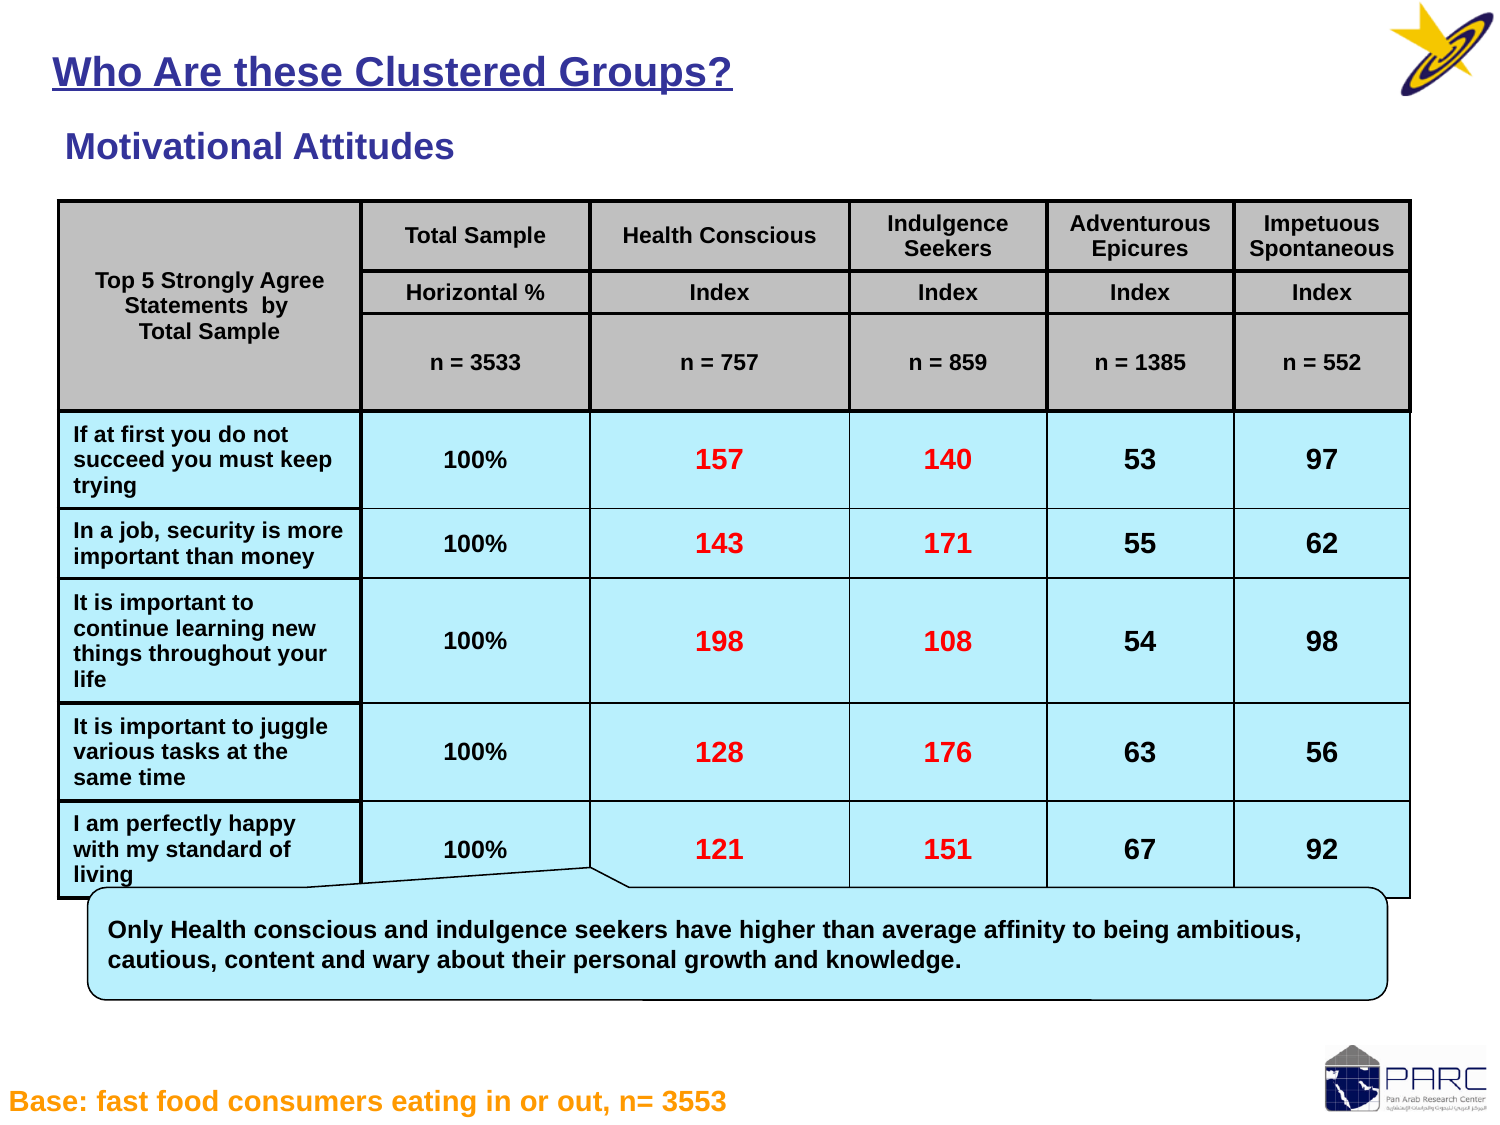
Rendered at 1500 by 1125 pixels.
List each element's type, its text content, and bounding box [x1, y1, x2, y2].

table_cell 53 [1048, 413, 1233, 508]
table_header Indulgence Seekers [851, 203, 1045, 269]
table_cell 100% [363, 704, 589, 800]
table_cell 128 [591, 704, 849, 800]
table_cell Index [592, 273, 848, 312]
table_cell 97 [1235, 413, 1409, 508]
table_cell If at first you do not succeed you must keep trying [60, 413, 359, 507]
table_header Health Conscious [592, 203, 848, 269]
table_cell 157 [591, 413, 849, 508]
table_cell I am perfectly happy with my standard of living [60, 803, 359, 896]
table_cell 98 [1235, 579, 1409, 702]
text_box Motivational Attitudes [50, 114, 1213, 175]
table_cell 100% [363, 509, 589, 577]
table_cell 171 [850, 509, 1046, 577]
table_cell Index [851, 273, 1045, 312]
table_cell 143 [591, 509, 849, 577]
table_cell In a job, security is more important than money [60, 510, 359, 577]
text_box Base: fast food consumers eating in or out, n= 3553 [0, 1074, 798, 1125]
table_cell It is important to continue learning new things throughout your life [60, 580, 359, 701]
table_cell 151 [850, 802, 1046, 887]
table_cell 55 [1048, 509, 1233, 577]
table_cell 92 [1235, 802, 1409, 897]
table_cell Horizontal % [363, 273, 588, 312]
text_box Only Health conscious and indulgence seekers have higher than average affinity to being ambitious, cautious, content and wary about their personal growth and knowledge. [87, 867, 1388, 1001]
table_cell 62 [1235, 509, 1409, 577]
table_cell n = 859 [851, 315, 1045, 409]
table_cell 198 [591, 579, 849, 702]
table_cell 121 [591, 802, 849, 887]
table_cell n = 757 [592, 315, 848, 409]
table_cell It is important to juggle various tasks at the same time [60, 705, 359, 799]
table_header Total Sample [363, 203, 588, 269]
table_cell 100% [363, 802, 589, 883]
table_cell n = 552 [1236, 315, 1408, 409]
table_cell Index [1049, 273, 1232, 312]
table_cell n = 1385 [1049, 315, 1232, 409]
picture [1320, 1045, 1494, 1118]
table_cell n = 3533 [363, 315, 588, 409]
table_header Top 5 Strongly Agree Statements by Total Sample [60, 203, 359, 409]
table_cell 140 [850, 413, 1046, 508]
table_cell 108 [850, 579, 1046, 702]
table_cell 100% [363, 579, 589, 702]
table_cell 54 [1048, 579, 1233, 702]
table_cell Index [1236, 273, 1408, 312]
table_cell 100% [363, 413, 589, 508]
table_cell 67 [1048, 802, 1233, 887]
table_header Impetuous Spontaneous [1236, 203, 1408, 269]
picture [1385, 0, 1498, 100]
text_box Who Are these Clustered Groups? [37, 36, 1200, 102]
table_cell 176 [850, 704, 1046, 800]
table_cell 56 [1235, 704, 1409, 800]
table_header Adventurous Epicures [1049, 203, 1232, 269]
table_cell 63 [1048, 704, 1233, 800]
